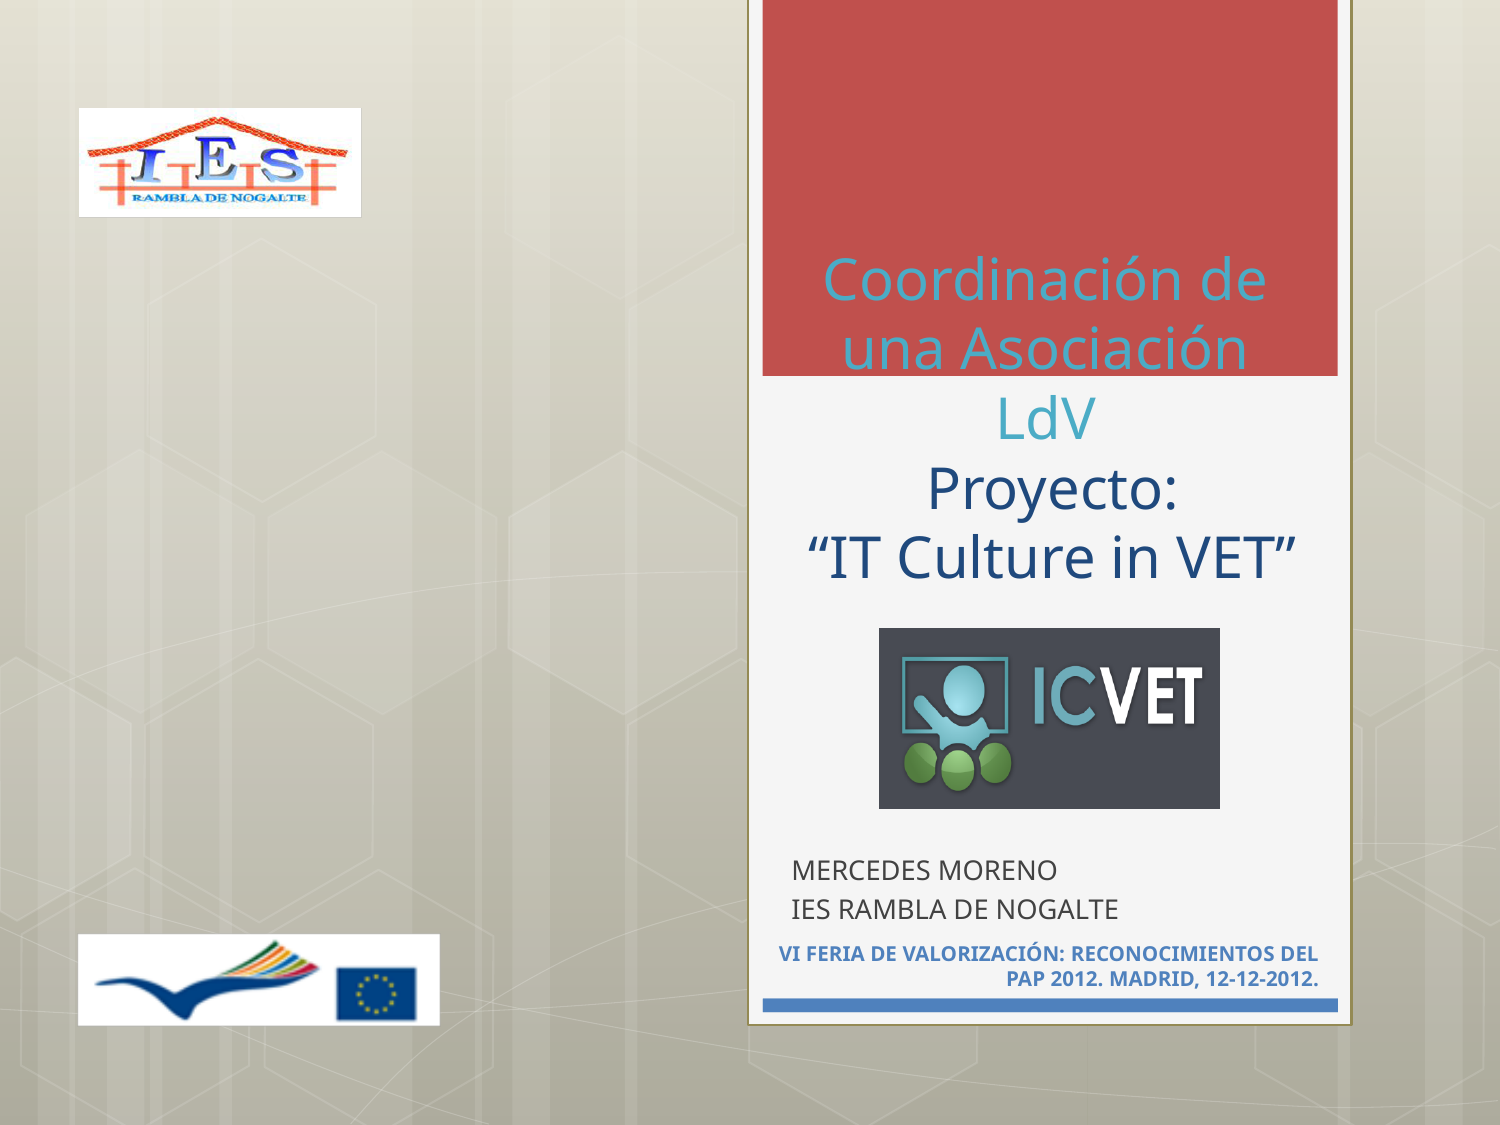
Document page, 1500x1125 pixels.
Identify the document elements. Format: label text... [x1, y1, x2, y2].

picture [76, 932, 444, 1029]
picture [879, 628, 1221, 809]
picture [78, 107, 363, 219]
subtitle MERCEDES MORENO IES RAMBLA DE NOGALTE [776, 846, 1320, 932]
footer VI FERIA DE VALORIZACIÓN: RECONOCIMIENTOS DEL PAP 2012. MADRID, 12-12-2012. [761, 932, 1335, 999]
title Coordinación de una Asociación LdV Proyecto: “IT Culture in VET” [773, 30, 1318, 598]
